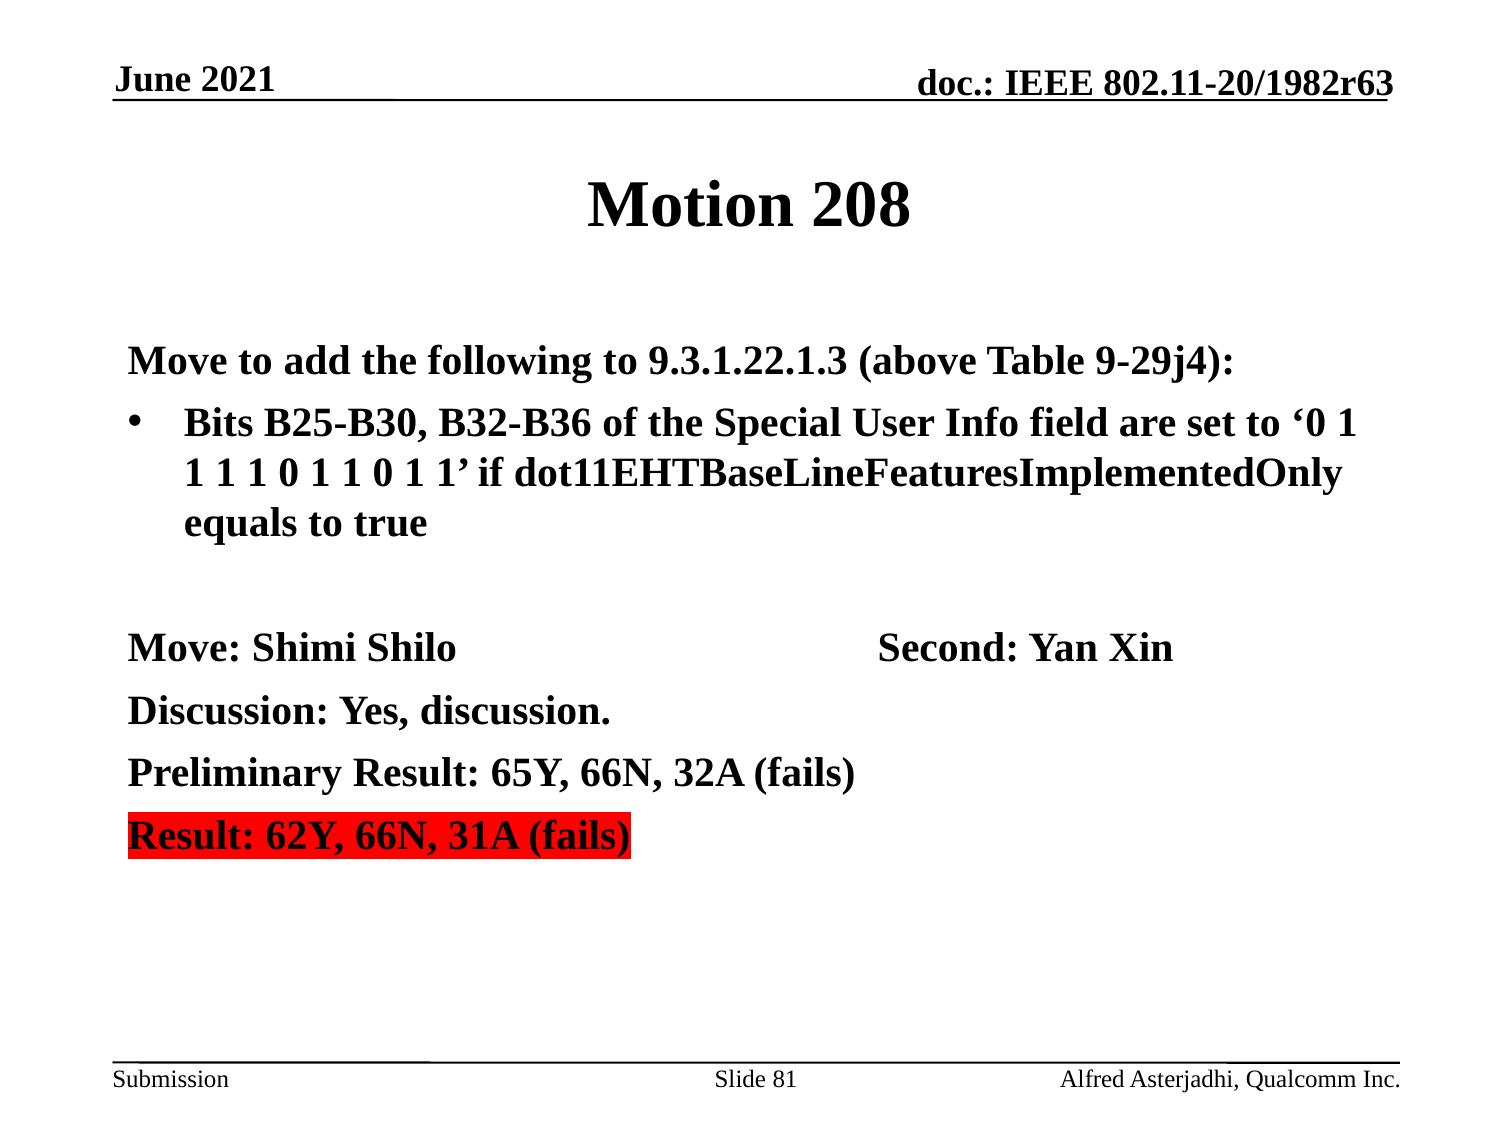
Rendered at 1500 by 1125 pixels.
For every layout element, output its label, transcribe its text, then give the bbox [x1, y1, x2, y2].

list Move to add the following to 9.3.1.22.1.3 (above Table 9-29j4): Bits B25-B30, B32-B36 of the Special User Info field are set to ‘0 1 1 1 1 0 1 1 0 1 1’ if dot11EHTBaseLineFeaturesImplementedOnly equals to true Move: Shimi Shilo Second: Yan Xin Discussion: Yes, discussion. Preliminary Result: 65Y, 66N, 32A (fails) Result: 62Y, 66N, 31A (fails) [112, 324, 1388, 1000]
footer Alfred Asterjadhi, Qualcomm Inc. [878, 1061, 1402, 1093]
title Motion 208 [112, 112, 1388, 288]
slide_number Slide 81 [712, 1061, 800, 1123]
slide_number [114, 54, 423, 100]
